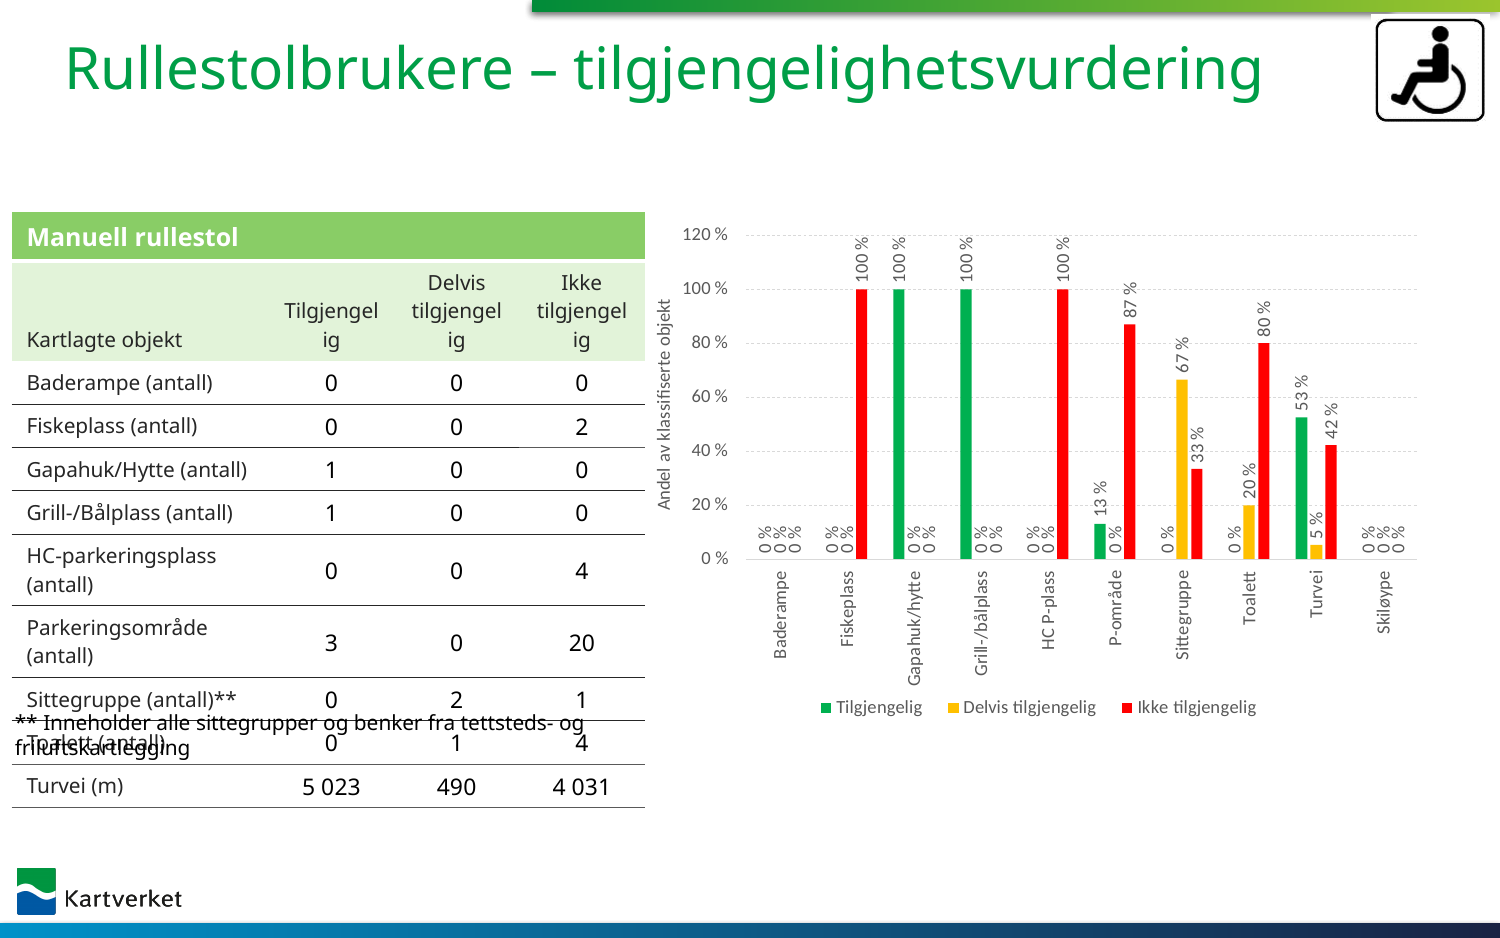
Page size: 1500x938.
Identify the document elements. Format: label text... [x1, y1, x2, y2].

table_cell 0 [519, 448, 638, 490]
table_cell 2 [519, 405, 638, 447]
table_cell 5 023 [269, 768, 394, 807]
table_cell 0 [394, 405, 519, 447]
table_cell 0 [394, 361, 519, 404]
text_box Rullestolbrukere – tilgjengelighetsvurdering [49, 12, 1372, 109]
picture [643, 218, 1427, 728]
table_cell Sittegruppe (antall)** [12, 678, 269, 702]
table_cell 0 [269, 535, 394, 605]
table_cell 1 [269, 448, 394, 490]
table_cell 0 [394, 606, 519, 677]
table_cell Ikke tilgjengelig [519, 263, 638, 361]
table_cell 0 [269, 361, 394, 404]
table_header Manuell rullestol [12, 212, 645, 259]
table_cell 2 [394, 678, 519, 702]
table_cell Fiskeplass (antall) [12, 405, 269, 447]
table_cell 0 [394, 535, 519, 605]
table_cell Delvis tilgjengelig [394, 263, 519, 361]
picture [1371, 13, 1491, 127]
table_cell 0 [394, 491, 519, 534]
table_cell Parkeringsområde (antall) [12, 606, 269, 677]
table_cell 0 [519, 491, 638, 534]
table_cell 490 [394, 768, 519, 807]
table_cell 0 [394, 448, 519, 490]
table_cell Turvei (m) [12, 768, 269, 807]
table_cell 3 [269, 606, 394, 677]
table_cell Gapahuk/Hytte (antall) [12, 448, 269, 490]
table_cell 20 [519, 606, 638, 677]
table_cell 0 [269, 678, 394, 702]
table_cell 1 [519, 678, 638, 702]
table_cell 0 [519, 361, 638, 404]
text_box ** Inneholder alle sittegrupper og benker fra tettsteds- og friluftskartlegging [0, 702, 745, 768]
table_cell Tilgjengelig [269, 263, 394, 361]
table_cell 4 031 [519, 768, 645, 807]
table_cell Grill-/Bålplass (antall) [12, 491, 269, 534]
table_cell 1 [269, 491, 394, 534]
table_cell HC-parkeringsplass (antall) [12, 535, 269, 605]
table_cell Kartlagte objekt [12, 263, 269, 361]
table_cell Baderampe (antall) [12, 361, 269, 404]
table_cell 0 [269, 405, 394, 447]
table_cell 4 [519, 535, 638, 605]
